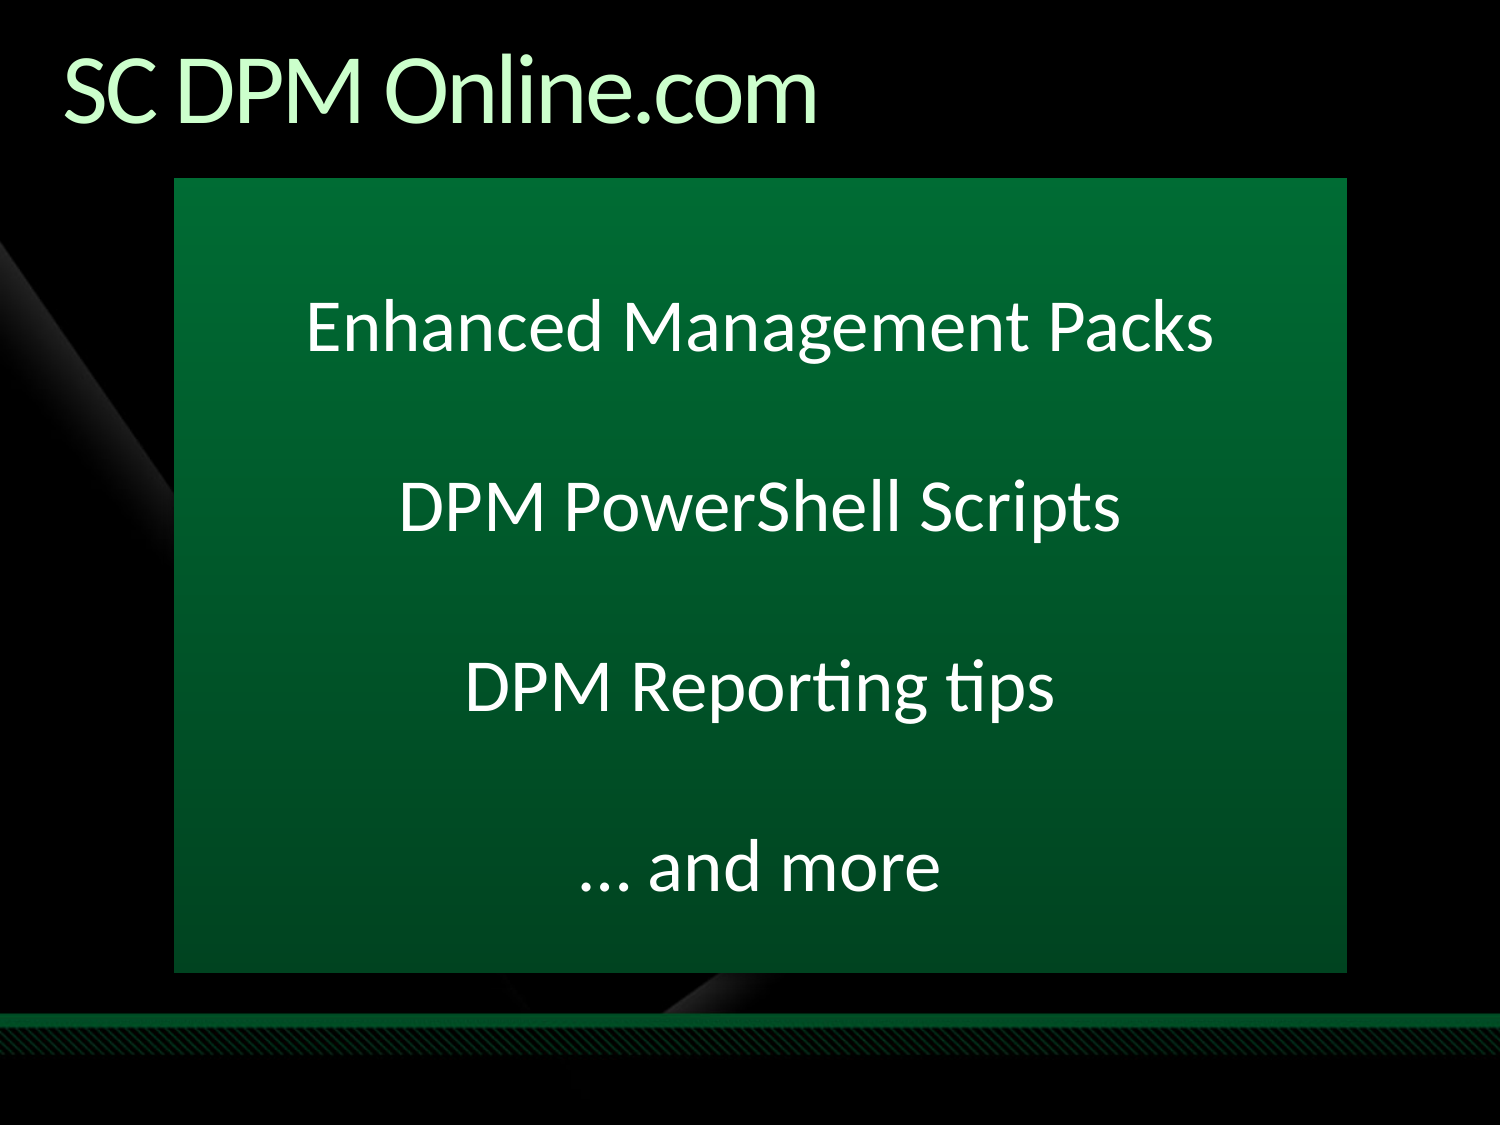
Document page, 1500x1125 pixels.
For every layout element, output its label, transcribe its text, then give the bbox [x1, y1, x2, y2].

title SC DPM Online.com [62, 37, 1438, 147]
text_box Enhanced Management Packs DPM PowerShell Scripts DPM Reporting tips … and more [174, 178, 1347, 973]
picture [0, 0, 1500, 1125]
